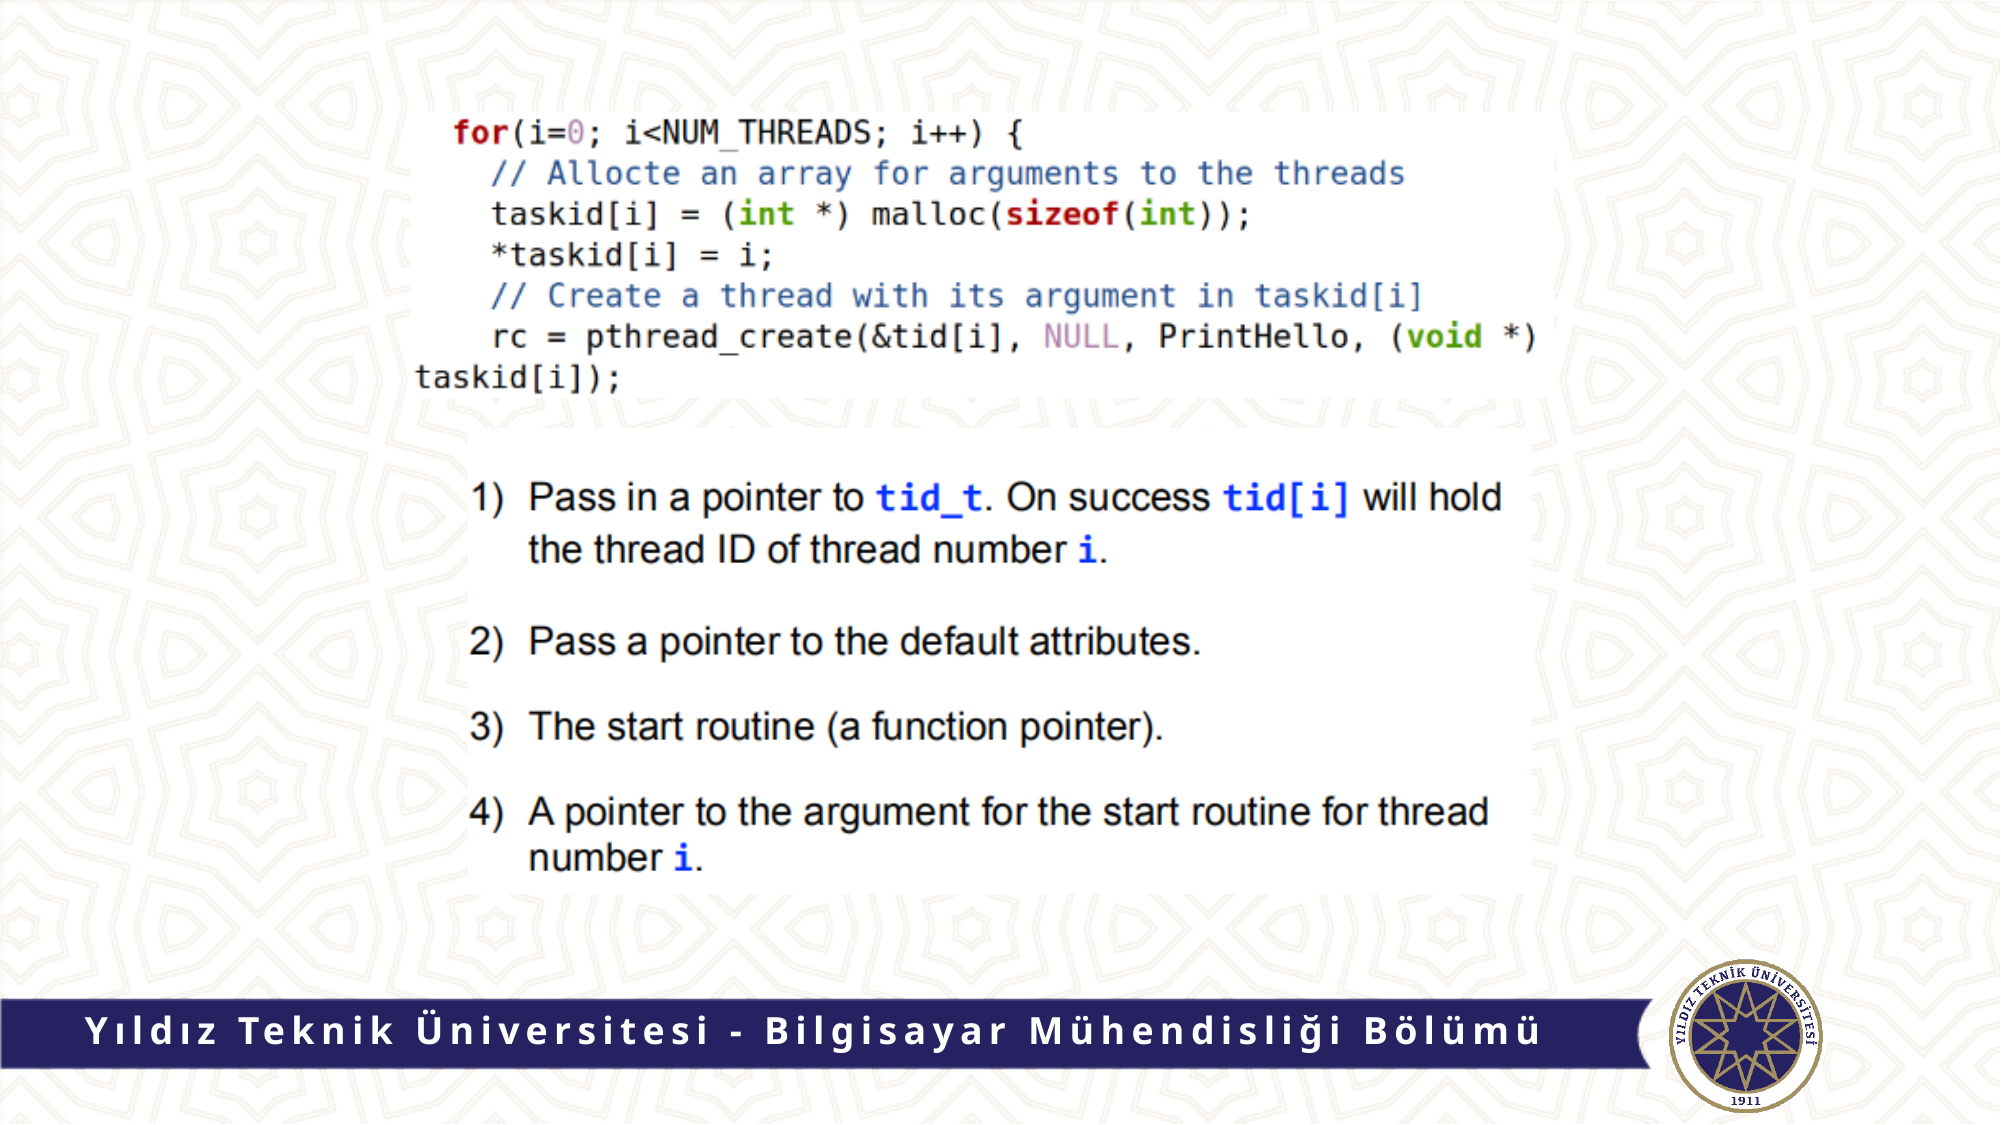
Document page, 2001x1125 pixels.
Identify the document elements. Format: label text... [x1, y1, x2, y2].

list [468, 428, 1532, 894]
footer Yıldız Teknik Üniversitesi - Bilgisayar Mühendisliği Bölümü [0, 997, 1628, 1069]
picture [0, 0, 2000, 1125]
